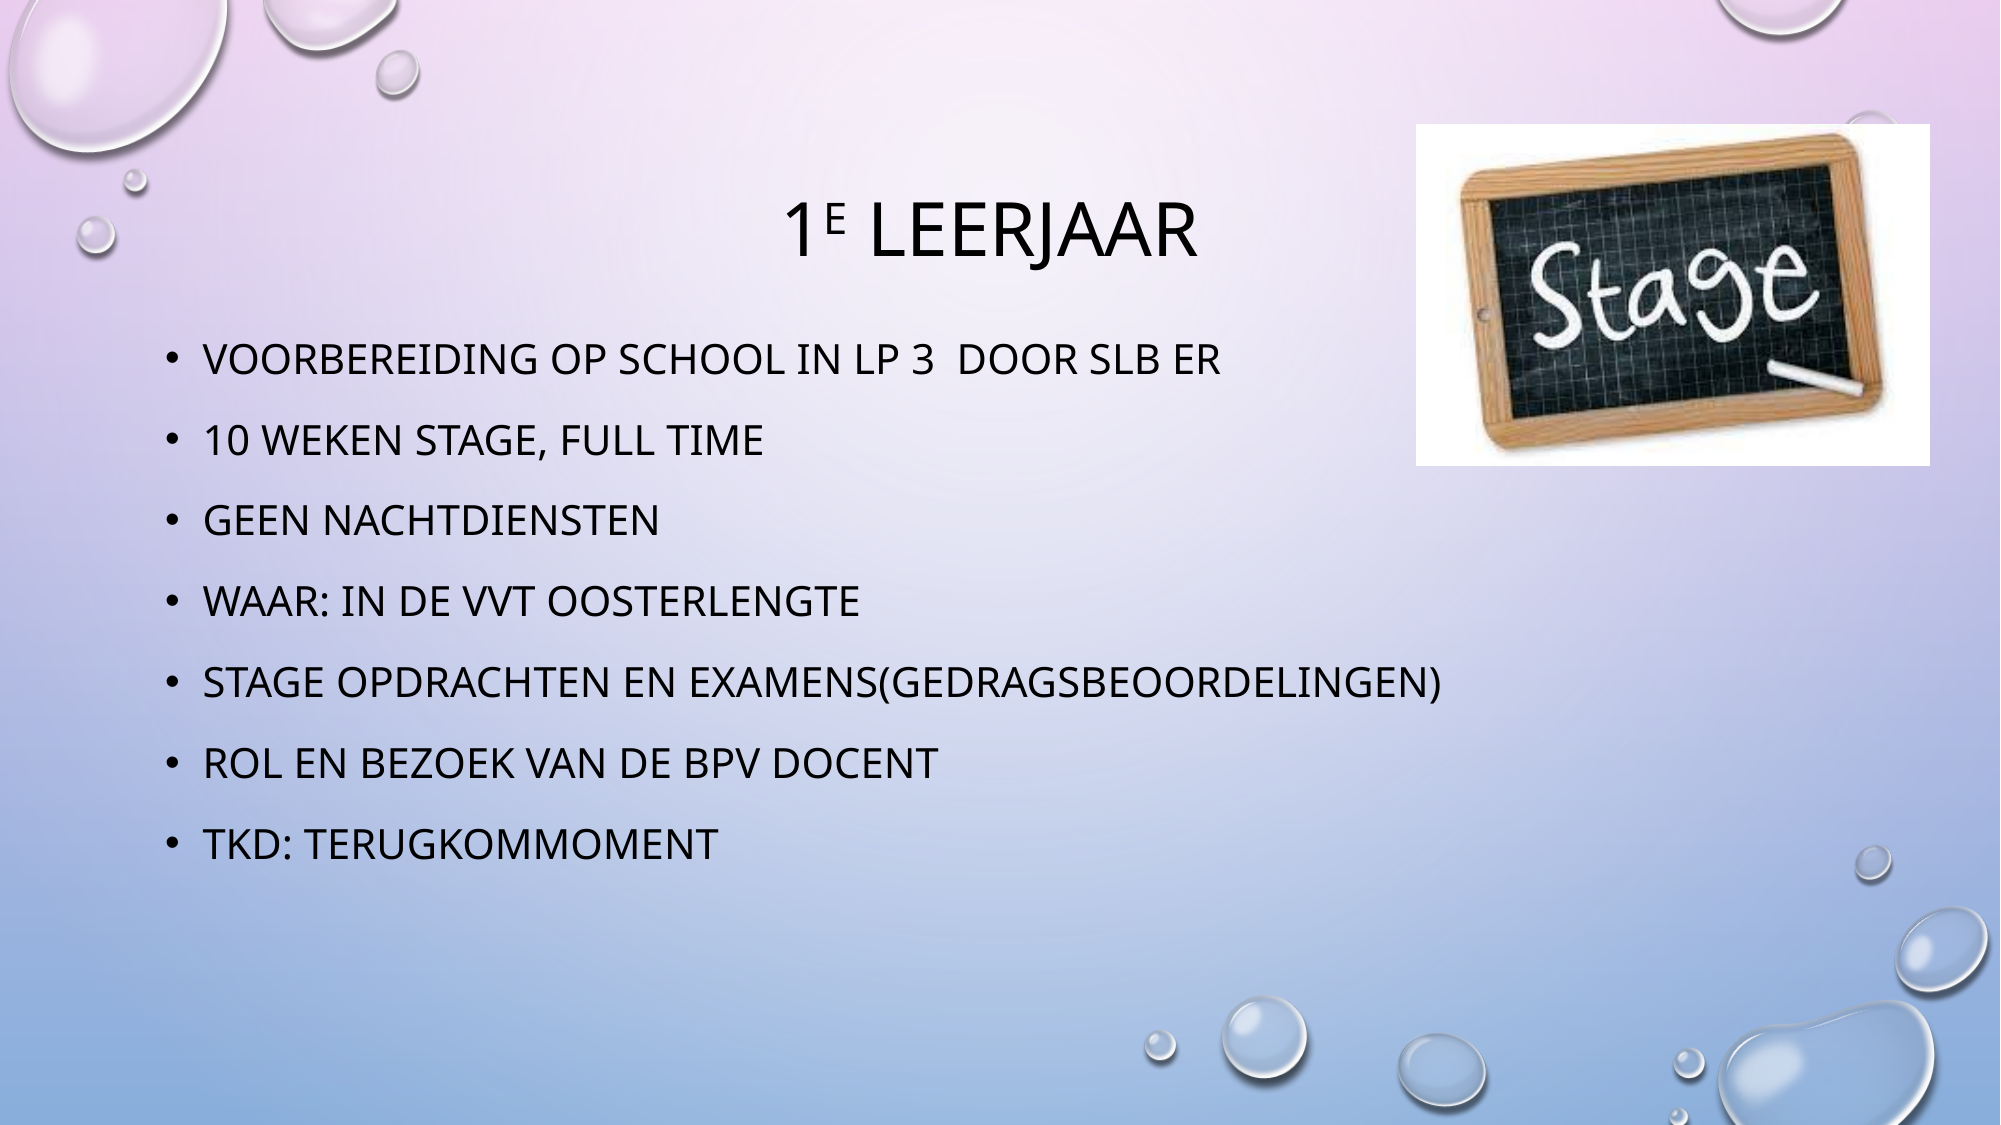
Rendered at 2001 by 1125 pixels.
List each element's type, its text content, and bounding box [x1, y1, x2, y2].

list Voorbereiding op school in lp 3 door SLB er 10 weken stage, full time Geen nachtdiensten Waar: in de VVT Oosterlengte Stage opdrachten en examens(gedragsbeoordelingen) Rol en bezoek van de Bpv docent TKD: terugkommoment [150, 314, 1851, 736]
title 1e leerjaar [149, 101, 1851, 364]
picture [0, 0, 2000, 1125]
